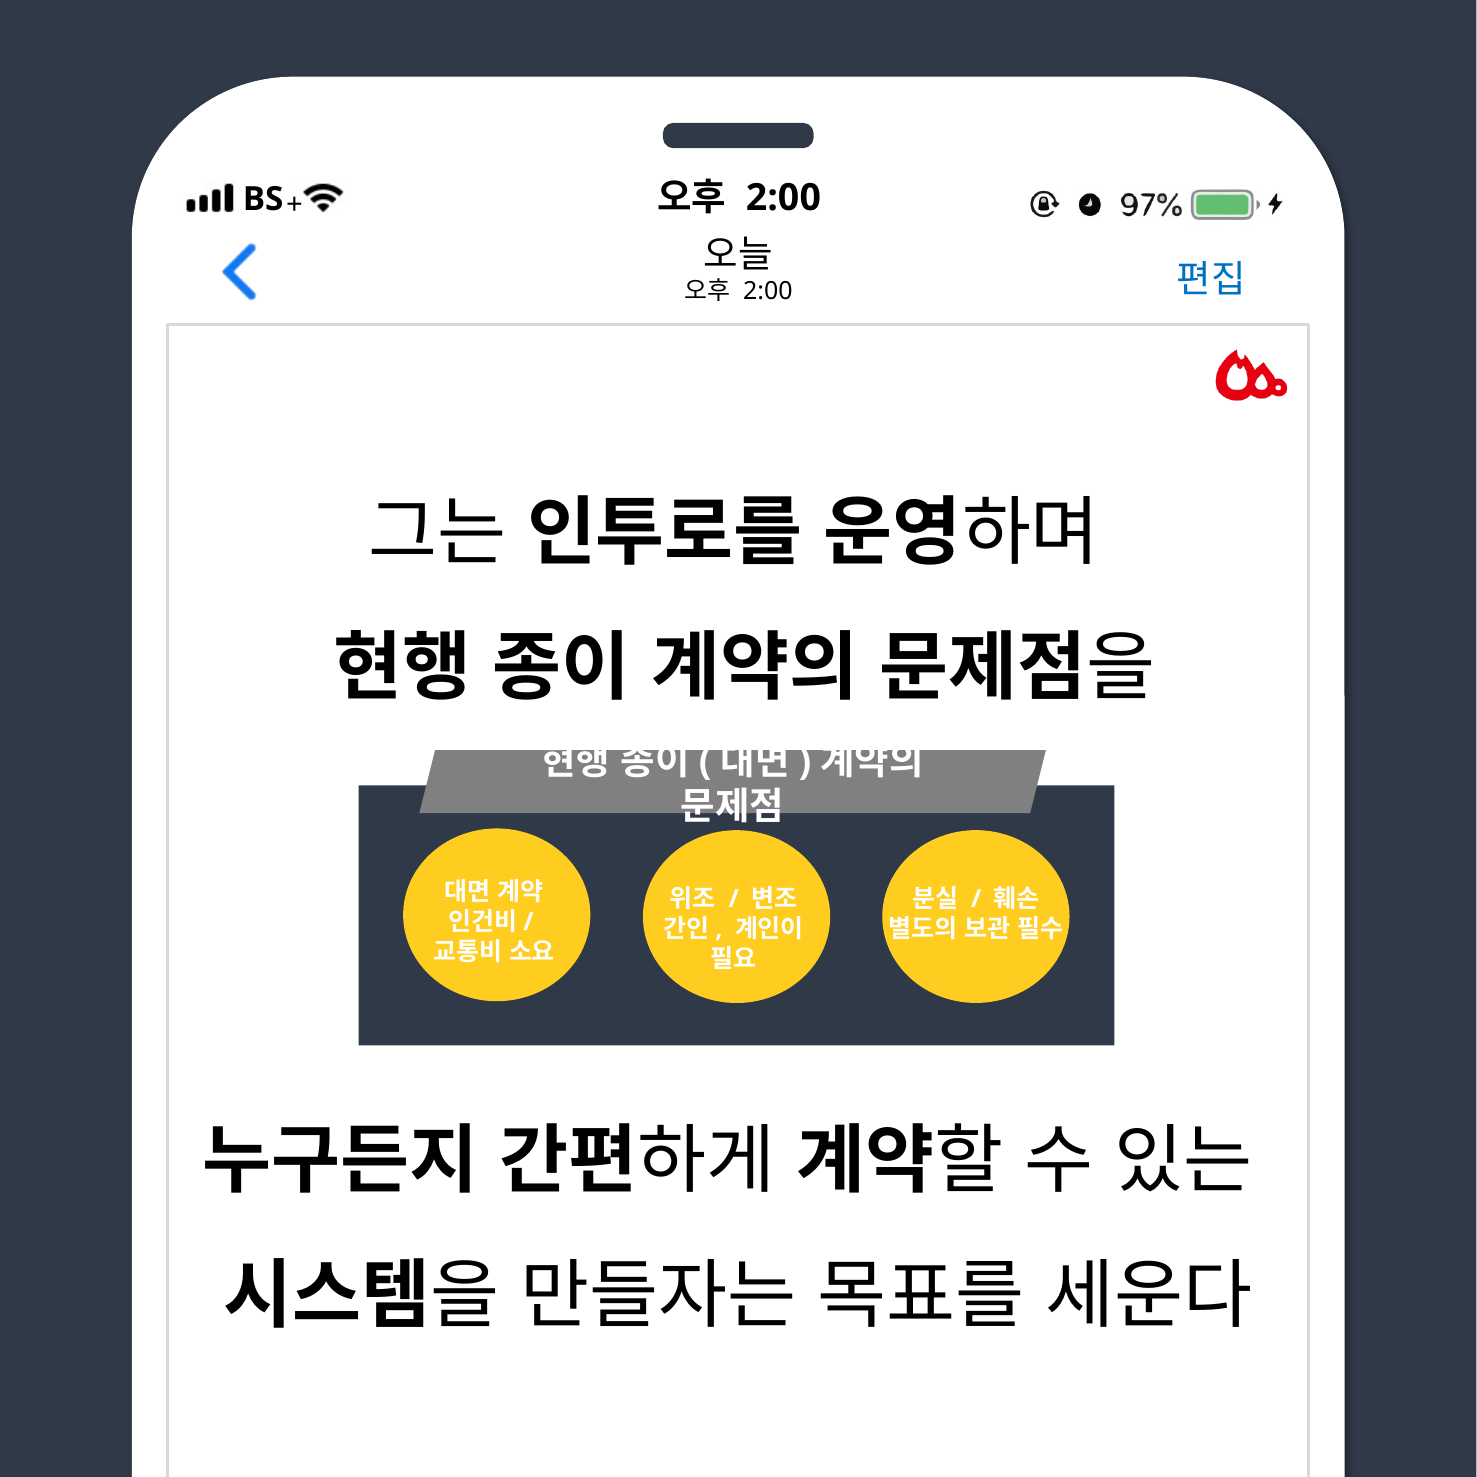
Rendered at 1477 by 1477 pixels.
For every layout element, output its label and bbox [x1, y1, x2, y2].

picture [313, 170, 359, 219]
picture [1021, 179, 1288, 226]
picture [199, 241, 277, 314]
text_box [358, 749, 1115, 1046]
text_box [133, 78, 1343, 1477]
picture [1214, 348, 1288, 402]
picture [170, 170, 227, 219]
text_box [227, 169, 313, 229]
